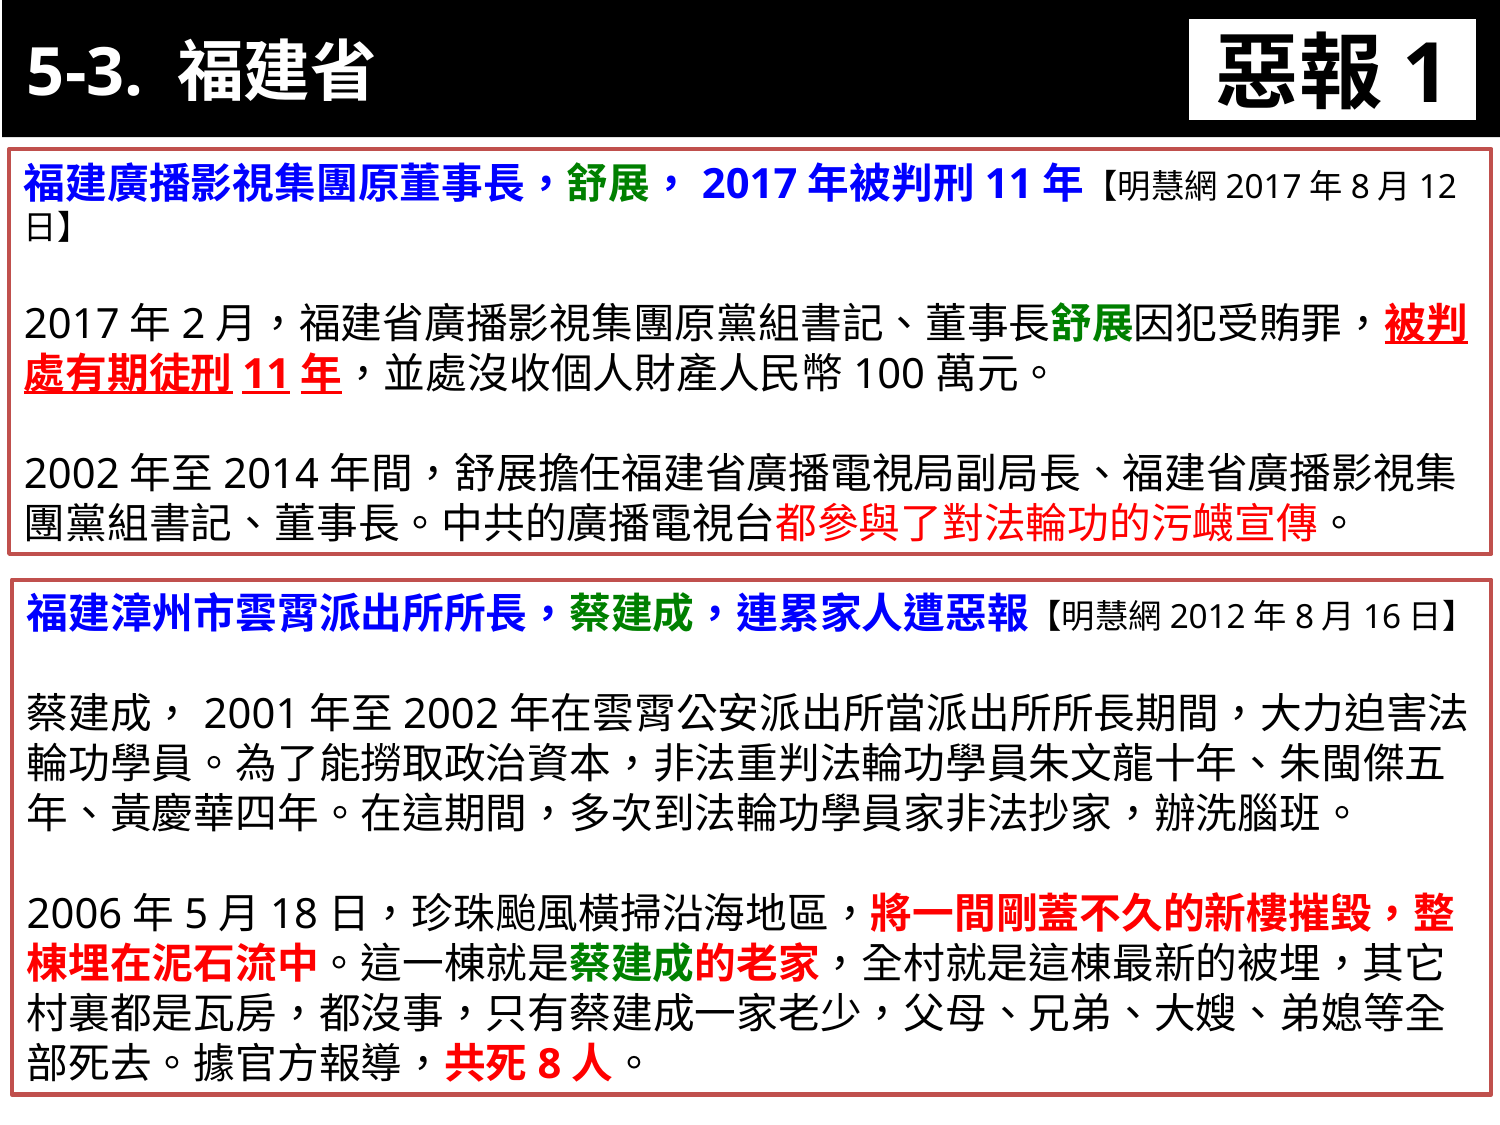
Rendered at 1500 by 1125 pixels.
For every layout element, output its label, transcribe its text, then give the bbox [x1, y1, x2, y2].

text_box 福建廣播影視集團原董事長，舒展，2017年被判刑11年【明慧網2017年8月12日】 2017年2月，福建省廣播影視集團原黨組書記、董事長舒展因犯受賄罪，被判處有期徒刑11年，並處沒收個人財產人民幣100萬元。 2002年至2014年間，舒展擔任福建省廣播電視局副局長、福建省廣播影視集團黨組書記、董事長。中共的廣播電視台都參與了對法輪功的污衊宣傳。 [7, 147, 1493, 556]
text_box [1186, 11, 1479, 128]
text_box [1, 0, 1500, 138]
text_box 福建漳州市雲霄派出所所長，蔡建成，連累家人遭惡報【明慧網2012年8月16日】 蔡建成，2001年至2002年在雲霄公安派出所當派出所所長期間，大力迫害法輪功學員。為了能撈取政治資本，非法重判法輪功學員朱文龍十年、朱閩傑五年、黃慶華四年。在這期間，多次到法輪功學員家非法抄家，辦洗腦班。 2006年5月18日，珍珠颱風橫掃沿海地區，將一間剛蓋不久的新樓摧毀，整棟埋在泥石流中。這一棟就是蔡建成的老家，全村就是這棟最新的被埋，其它村裏都是瓦房，都沒事，只有蔡建成一家老少，父母、兄弟、大嫂、弟媳等全部死去。據官方報導，共死8人。 [10, 578, 1493, 1097]
